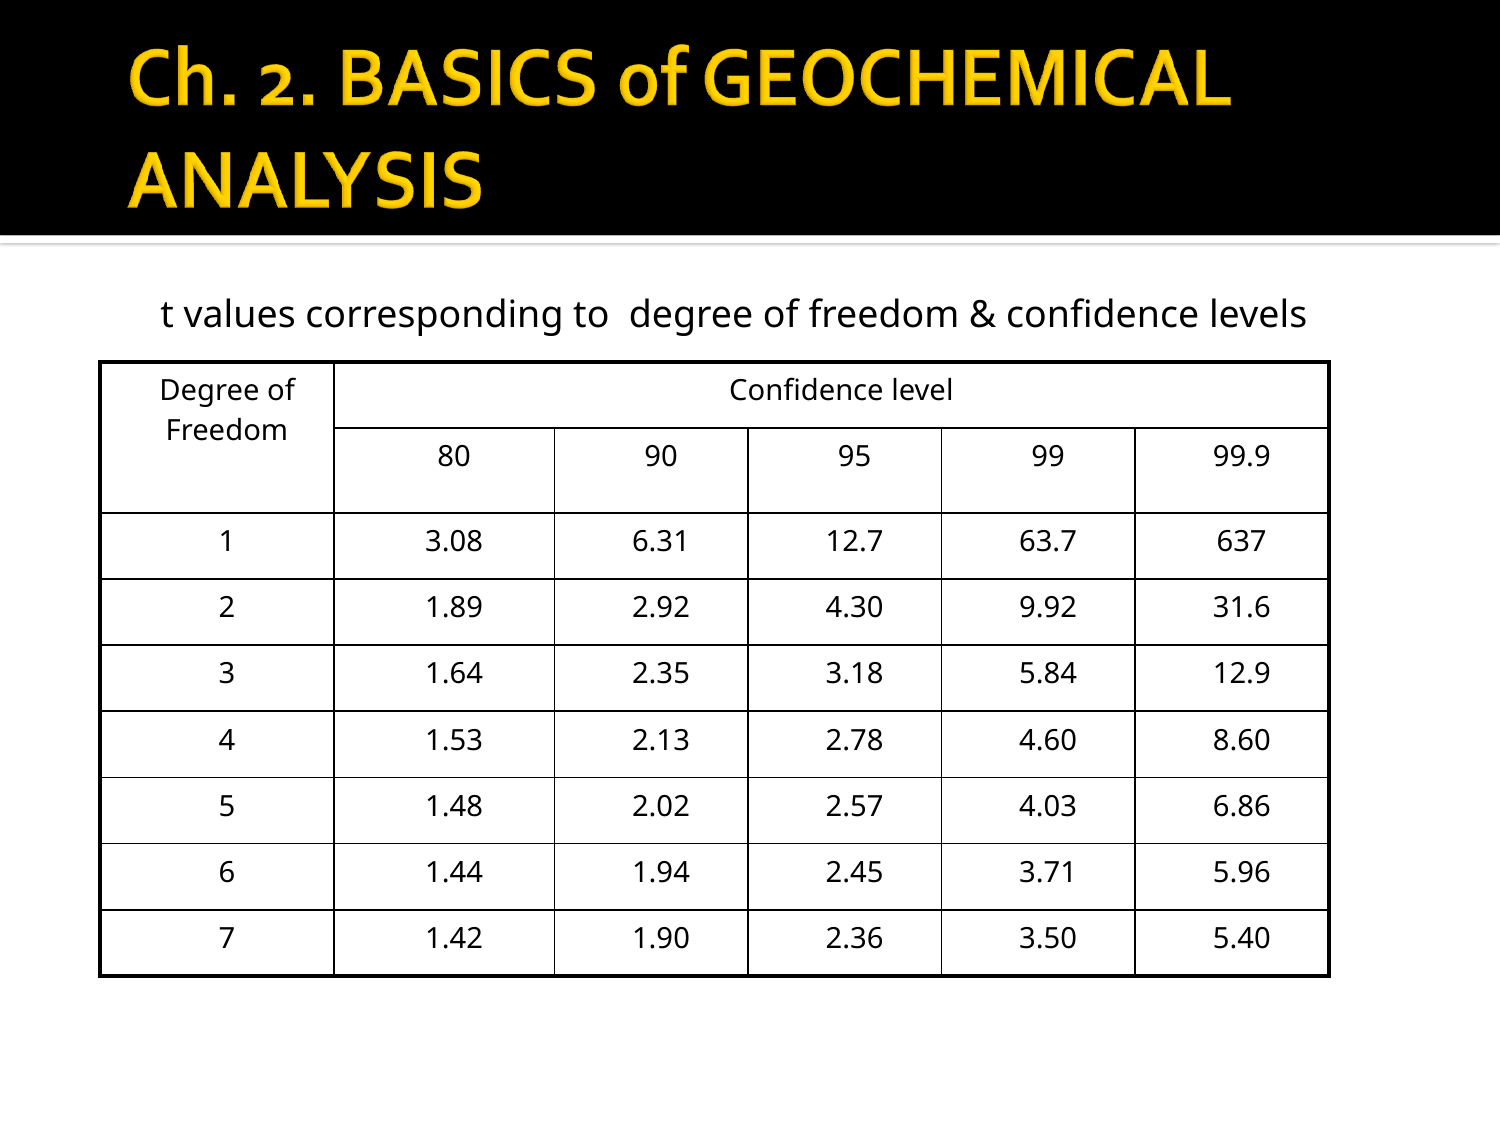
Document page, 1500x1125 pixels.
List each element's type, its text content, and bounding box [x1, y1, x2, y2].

table_cell 4 [102, 712, 333, 777]
table_cell 3.71 [942, 844, 1134, 909]
table_cell 7 [102, 911, 333, 974]
table_cell 5.84 [942, 646, 1134, 710]
table_cell 2.02 [555, 778, 747, 843]
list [76, 0, 1376, 232]
table_cell 8.60 [1136, 712, 1327, 777]
table_cell 12.7 [749, 514, 941, 578]
table_cell 1.94 [555, 844, 747, 909]
table_header Confidence level [335, 364, 1327, 427]
table_cell 3.50 [942, 911, 1134, 974]
table_cell 99.9 [1136, 429, 1327, 512]
text_box t values corresponding to degree of freedom & confidence levels [145, 282, 1324, 342]
table_cell 3.08 [335, 514, 554, 578]
table_cell 5.96 [1136, 844, 1327, 909]
table_cell 2.92 [555, 580, 747, 644]
table_cell 5 [102, 778, 333, 843]
table_cell 9.92 [942, 580, 1134, 644]
table_cell 90 [555, 429, 747, 512]
table_cell 2.13 [555, 712, 747, 777]
table_cell 2.36 [749, 911, 941, 974]
table_cell 1.89 [335, 580, 554, 644]
table_cell 1.42 [335, 911, 554, 974]
table_cell 4.30 [749, 580, 941, 644]
table_cell 12.9 [1136, 646, 1327, 710]
table_cell 6.86 [1136, 778, 1327, 843]
table_cell 63.7 [942, 514, 1134, 578]
table_cell 95 [749, 429, 941, 512]
table_cell 1.64 [335, 646, 554, 710]
table_cell 99 [942, 429, 1134, 512]
table_cell 1.48 [335, 778, 554, 843]
table_cell 80 [335, 429, 554, 512]
table_cell 4.03 [942, 778, 1134, 843]
table_cell 5.40 [1136, 911, 1327, 974]
table_cell 2.45 [749, 844, 941, 909]
table_cell 2.35 [555, 646, 747, 710]
table_cell 4.60 [942, 712, 1134, 777]
table_cell 1 [102, 514, 333, 578]
table_cell 637 [1136, 514, 1327, 578]
table_cell 6 [102, 844, 333, 909]
table_cell 2.57 [749, 778, 941, 843]
table_cell 2 [102, 580, 333, 644]
table_cell 6.31 [555, 514, 747, 578]
table_cell 3.18 [749, 646, 941, 710]
table_cell 1.53 [335, 712, 554, 777]
table_cell 31.6 [1136, 580, 1327, 644]
table_cell 3 [102, 646, 333, 710]
table_cell 2.78 [749, 712, 941, 777]
table_cell 1.44 [335, 844, 554, 909]
table_cell 1.90 [555, 911, 747, 974]
table_header Degree of Freedom [102, 364, 333, 512]
